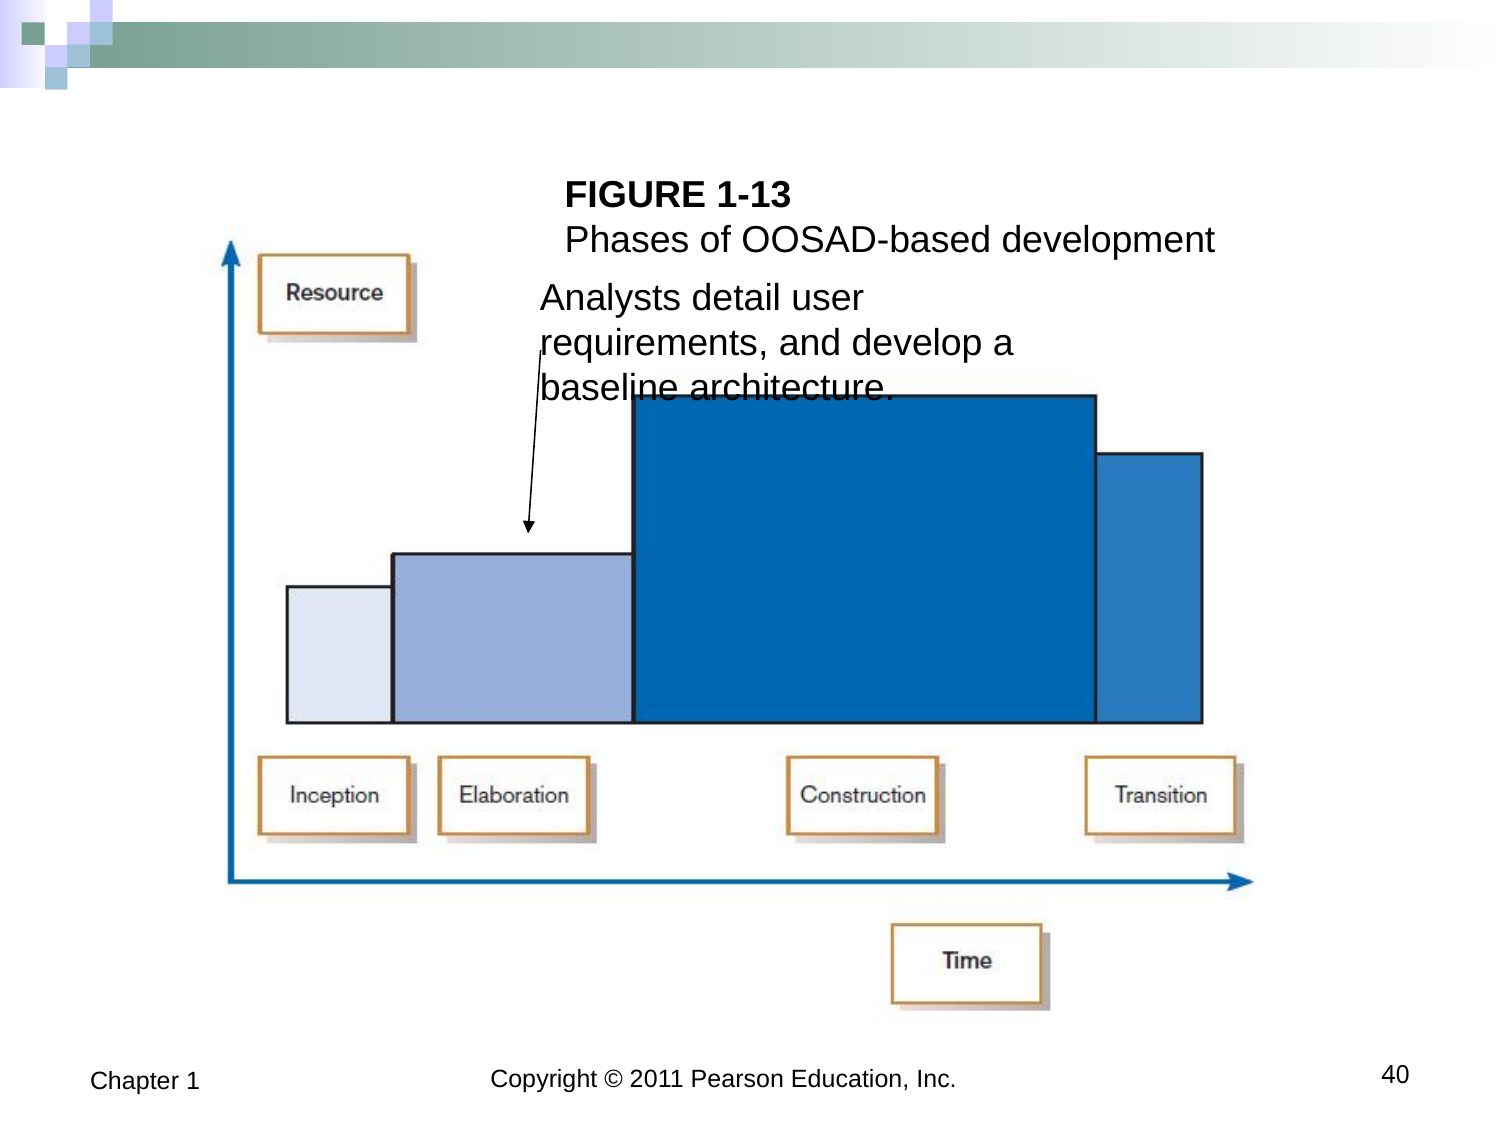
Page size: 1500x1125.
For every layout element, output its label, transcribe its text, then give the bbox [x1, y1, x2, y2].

slide_number 40 [1074, 1024, 1426, 1101]
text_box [527, 349, 541, 534]
footer Copyright © 2011 Pearson Education, Inc. [426, 1056, 1074, 1101]
slide_number Chapter 1 [74, 1024, 426, 1103]
text_box FIGURE 1-13 Phases of OOSAD-based development [549, 162, 1300, 268]
picture [199, 224, 1271, 1048]
